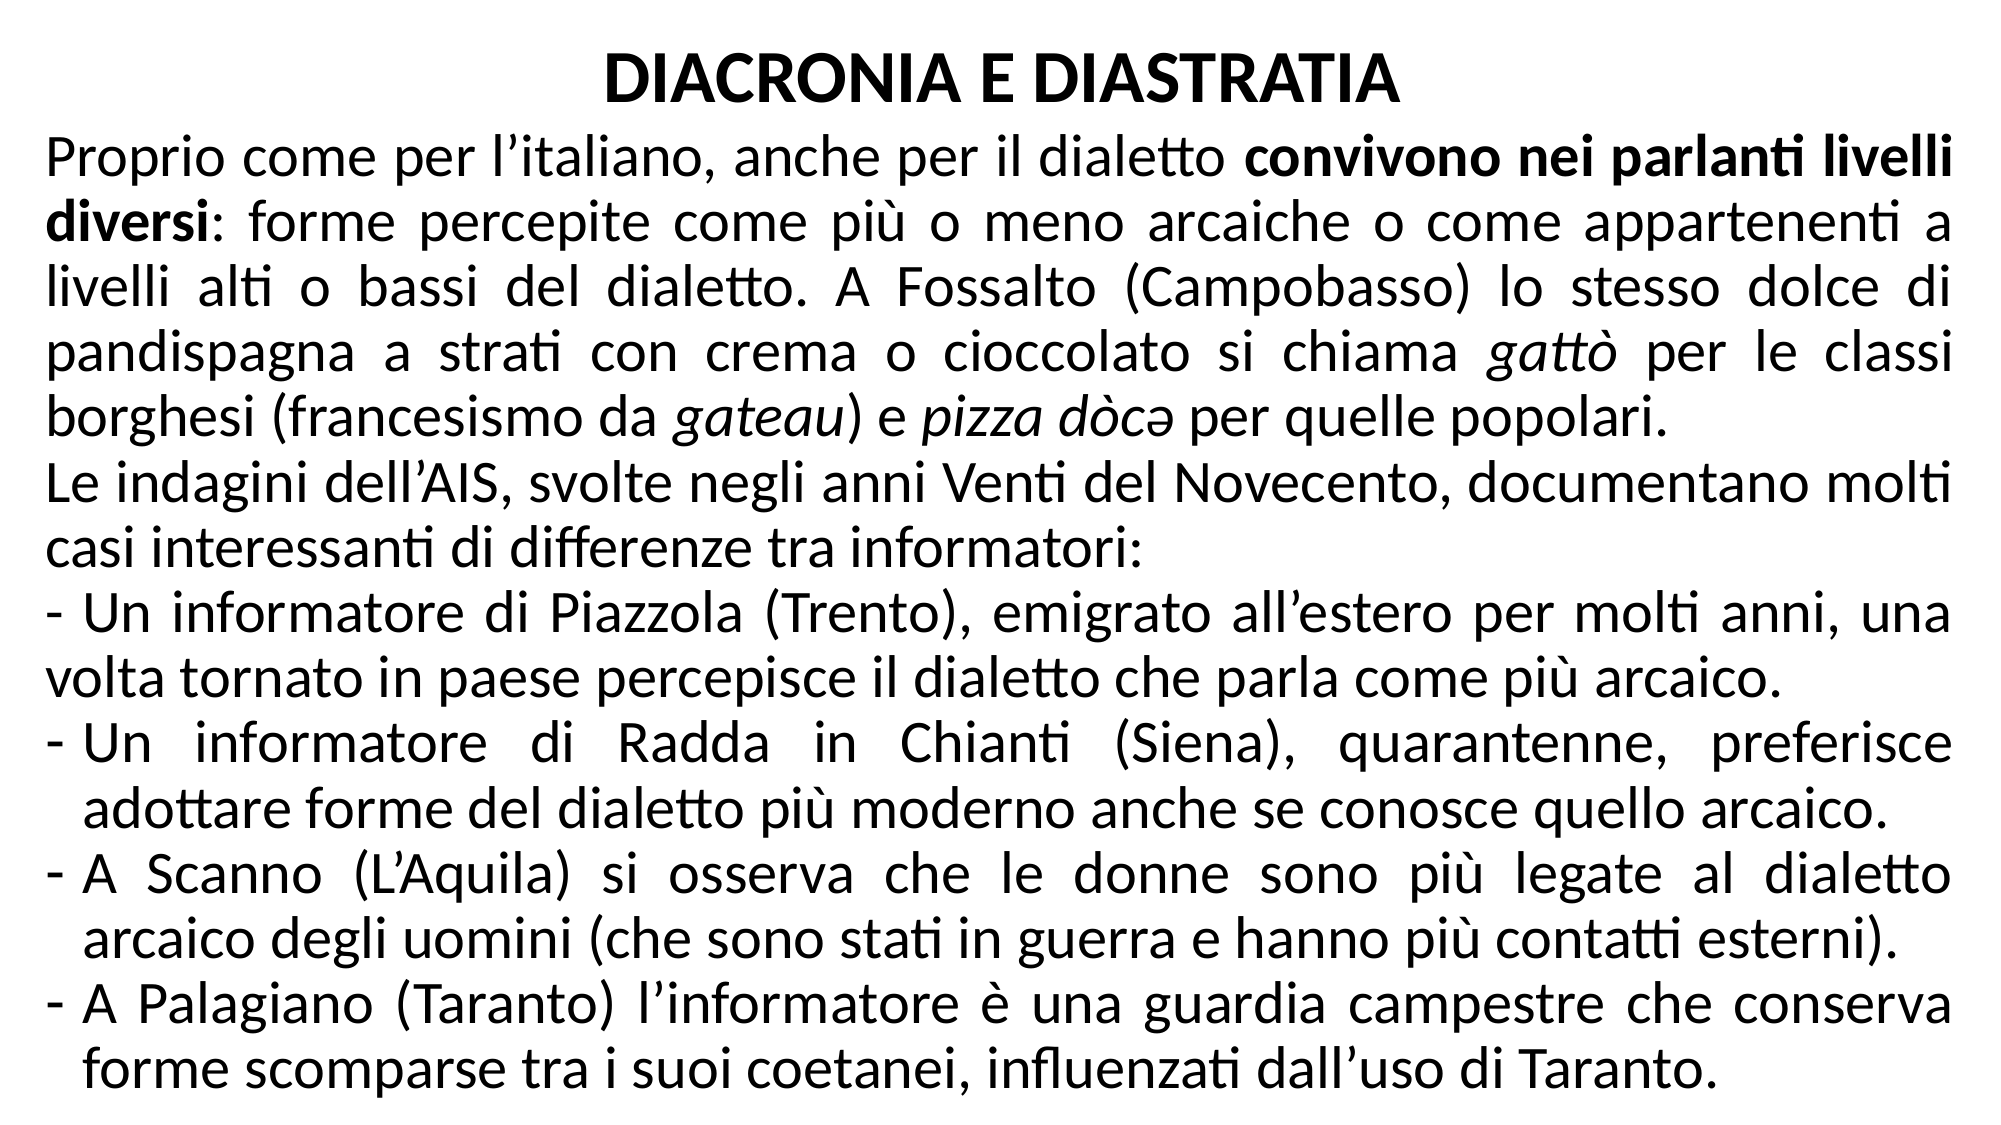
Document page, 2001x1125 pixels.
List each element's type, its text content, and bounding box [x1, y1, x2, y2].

text_box Proprio come per l’italiano, anche per il dialetto convivono nei parlanti livelli diversi: forme percepite come più o meno arcaiche o come appartenenti a livelli alti o bassi del dialetto. A Fossalto (Campobasso) lo stesso dolce di pandispagna a strati con crema o cioccolato si chiama gattò per le classi borghesi (francesismo da gateau) e pizza dòcə per quelle popolari. Le indagini dell’AIS, svolte negli anni Venti del Novecento, documentano molti casi interessanti di differenze tra informatori: - Un informatore di Piazzola (Trento), emigrato all’estero per molti anni, una volta tornato in paese percepisce il dialetto che parla come più arcaico. Un informatore di Radda in Chianti (Siena), quarantenne, preferisce adottare forme del dialetto più moderno anche se conosce quello arcaico. A Scanno (L’Aquila) si osserva che le donne sono più legate al dialetto arcaico degli uomini (che sono stati in guerra e hanno più contatti esterni). A Palagiano (Taranto) l’informatore è una guardia campestre che conserva forme scomparse tra i suoi coetanei, influenzati dall’uso di Taranto. [30, 116, 1970, 1062]
title DIACRONIA E DIASTRATIA [140, 0, 1866, 116]
